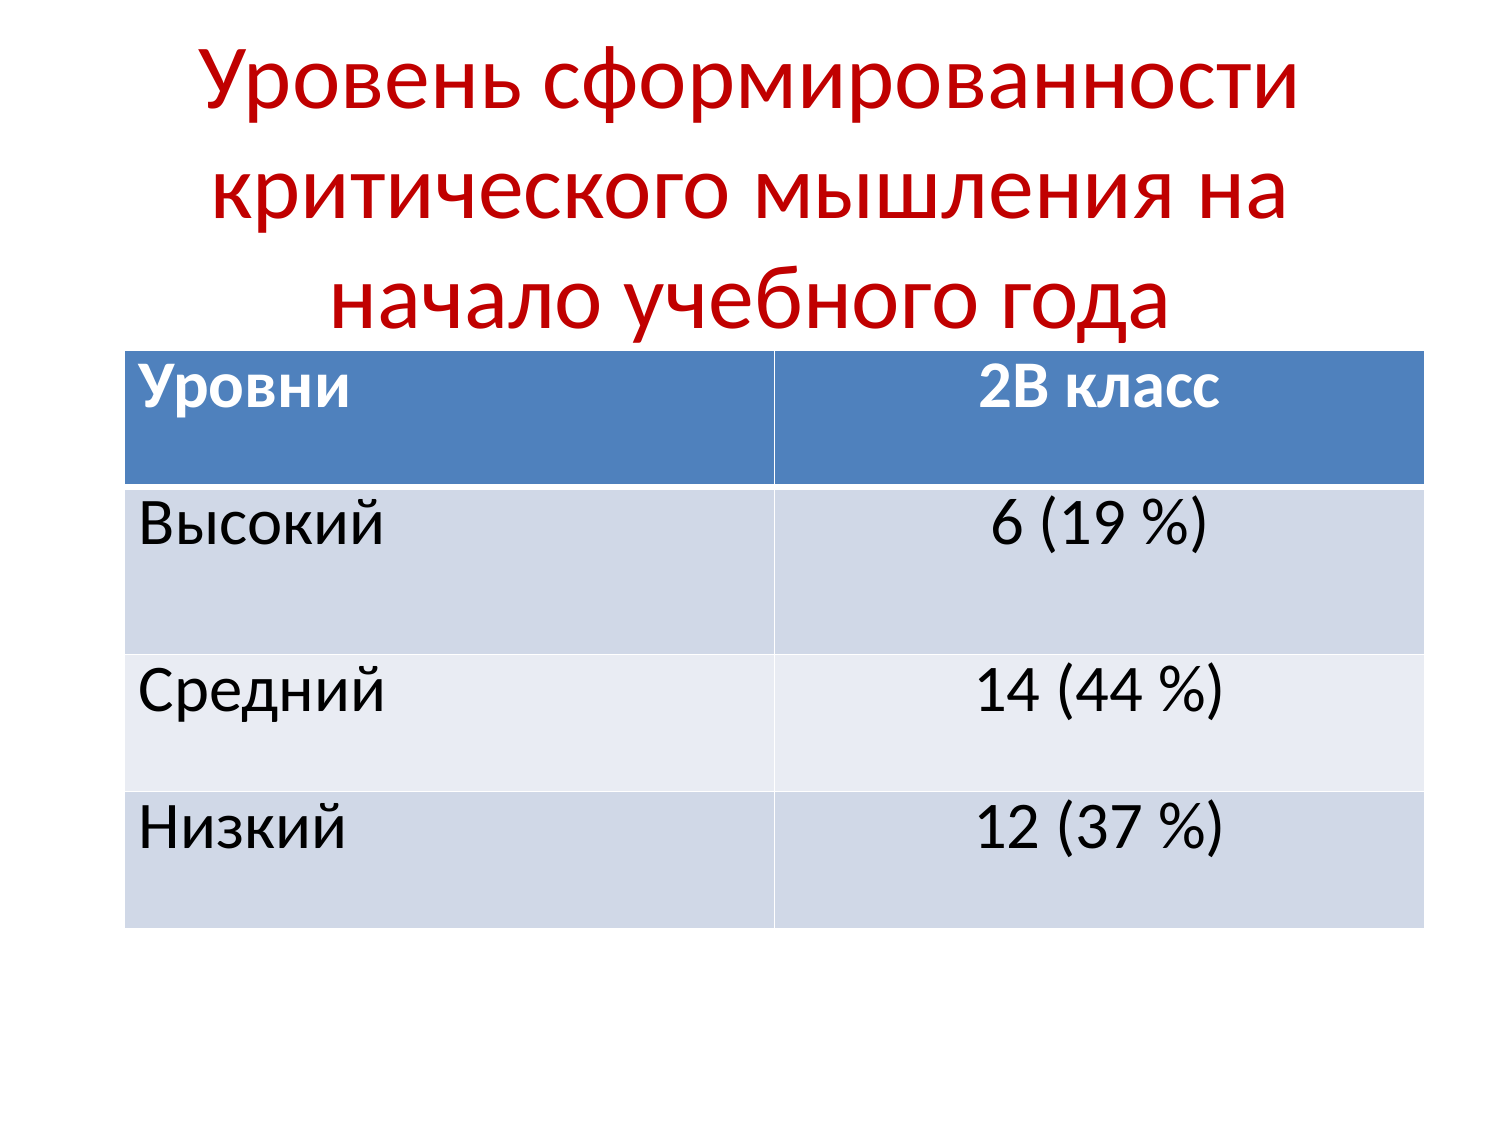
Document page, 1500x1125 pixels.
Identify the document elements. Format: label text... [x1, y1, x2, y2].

list [75, 262, 1425, 1005]
table_cell 14 (44 %) [775, 655, 1424, 791]
table_cell Высокий [125, 490, 774, 654]
table_cell Низкий [125, 792, 774, 928]
title Уровень сформированности критического мышления на начало учебного года [75, 34, 1426, 219]
table_cell 12 (37 %) [775, 792, 1424, 928]
table_cell 6 (19 %) [775, 490, 1424, 654]
table_header Уровни [125, 351, 774, 484]
table_header 2В класс [775, 351, 1424, 484]
table_cell Средний [125, 655, 774, 791]
